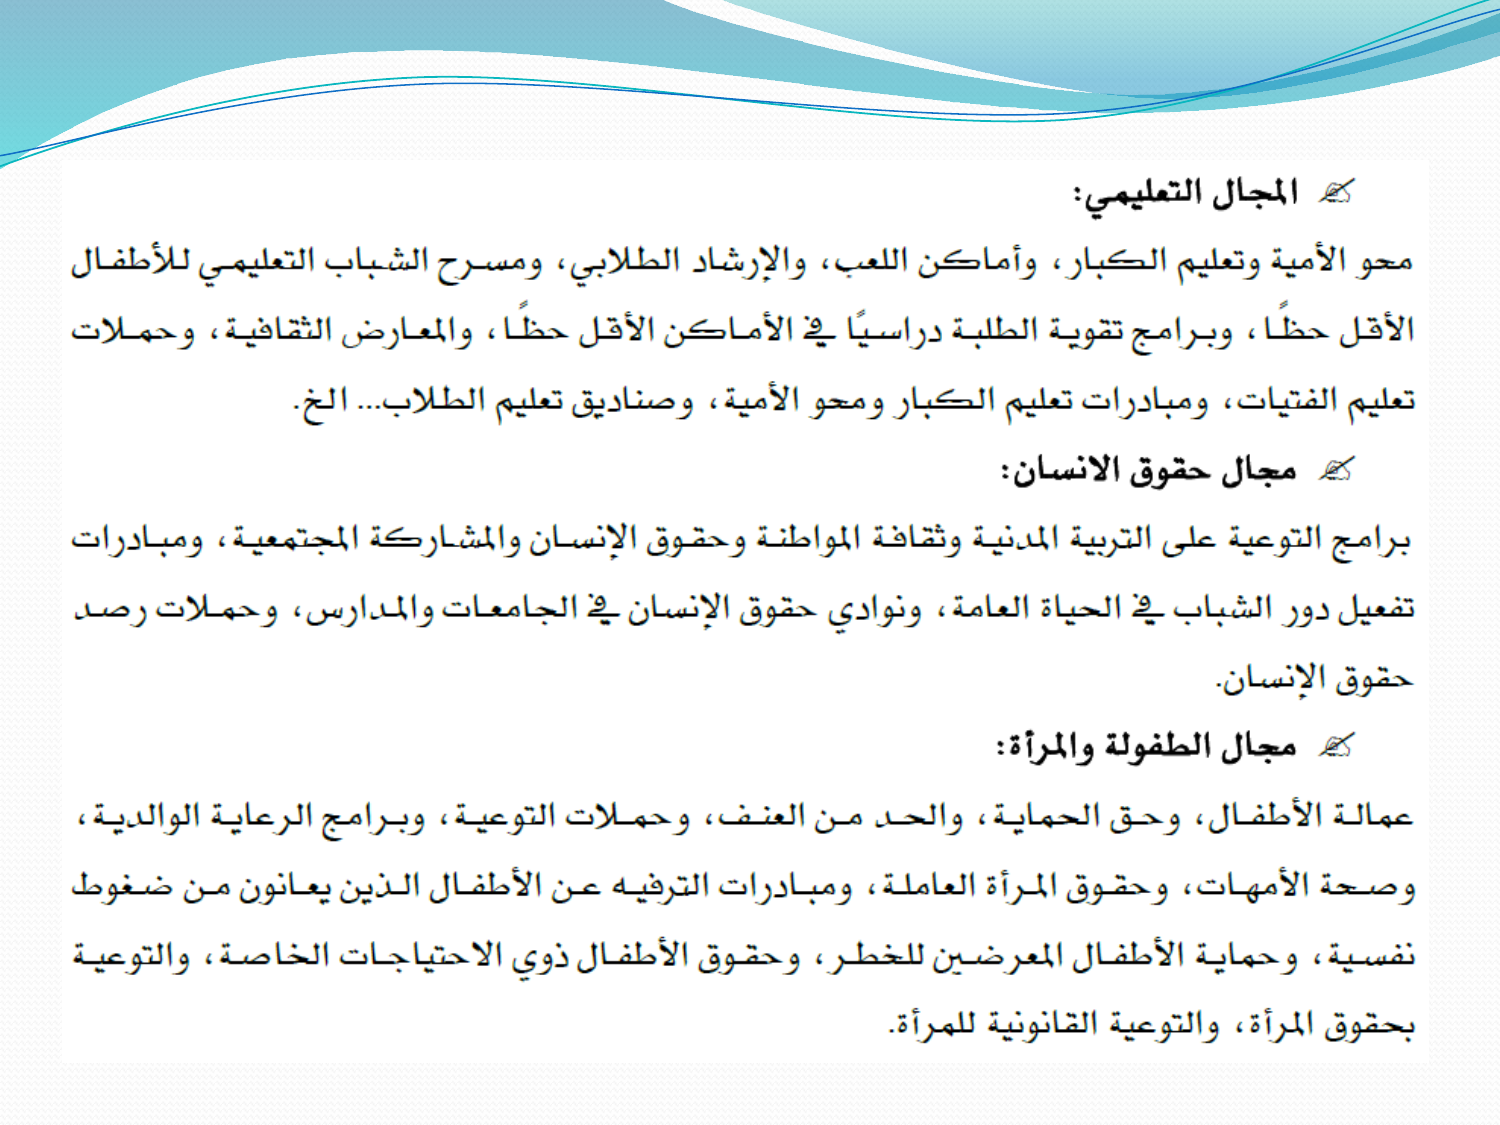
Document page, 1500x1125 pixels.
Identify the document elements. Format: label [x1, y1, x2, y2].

picture [62, 159, 1430, 1063]
